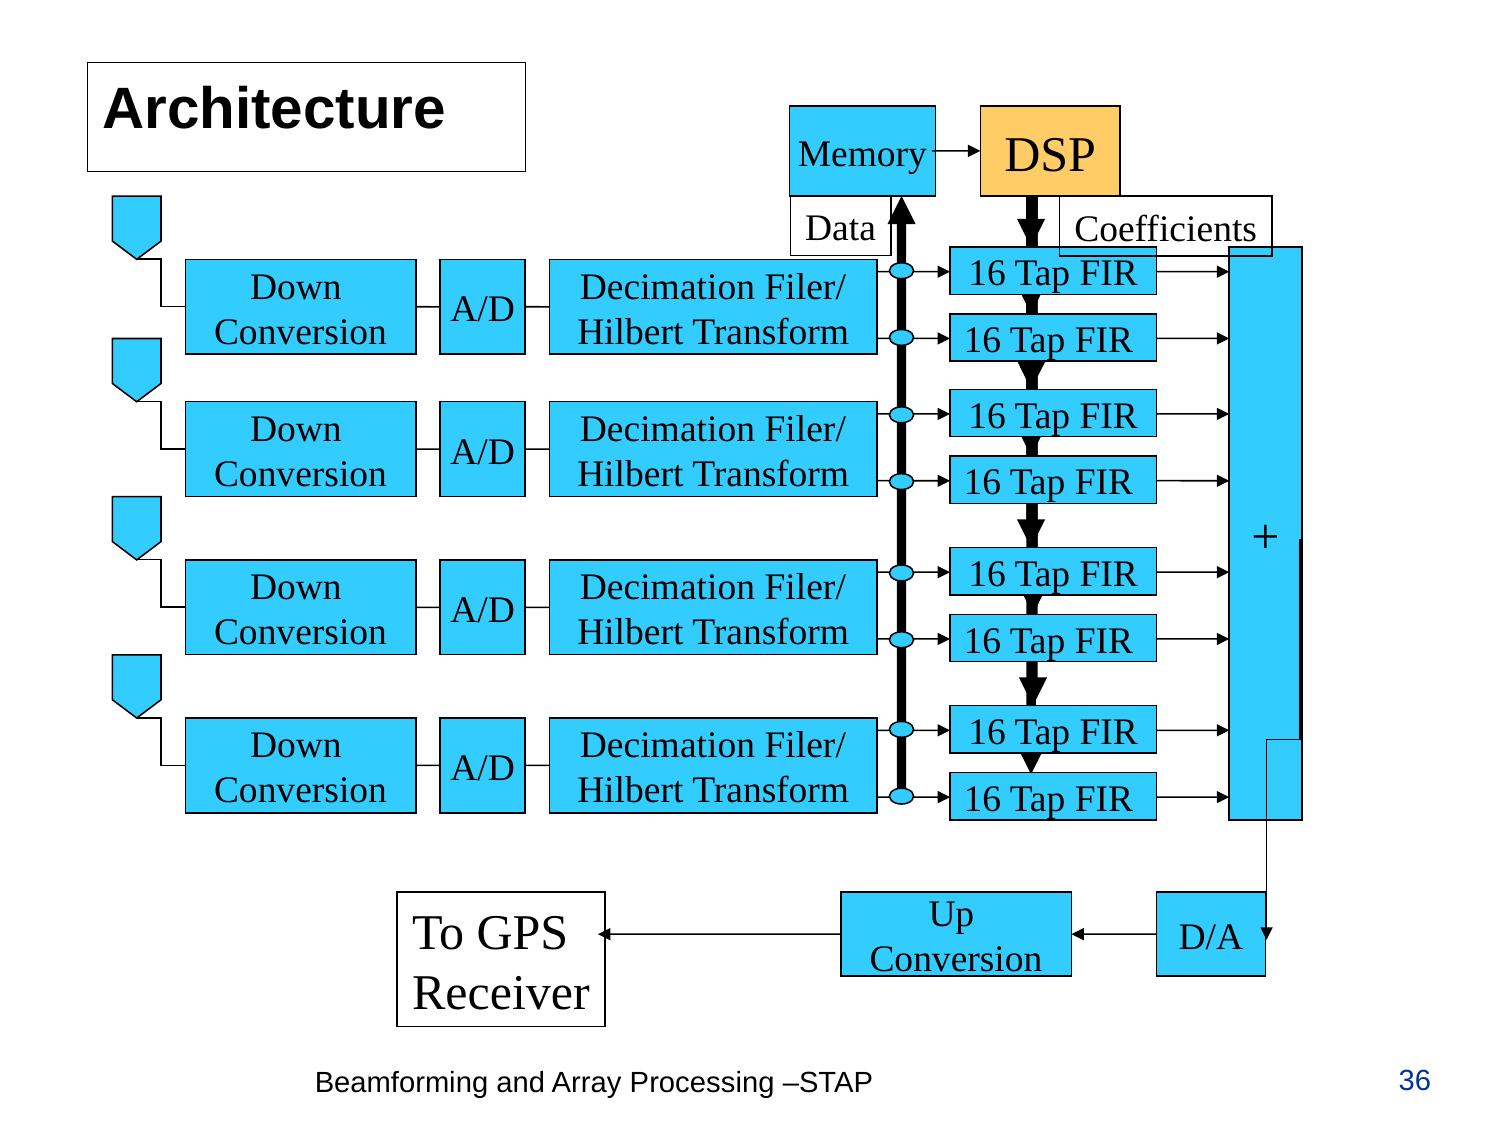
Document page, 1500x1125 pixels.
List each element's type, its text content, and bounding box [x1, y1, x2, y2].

slide_number 36 [1207, 1055, 1447, 1102]
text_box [112, 105, 1303, 1029]
title Architecture [87, 62, 526, 172]
